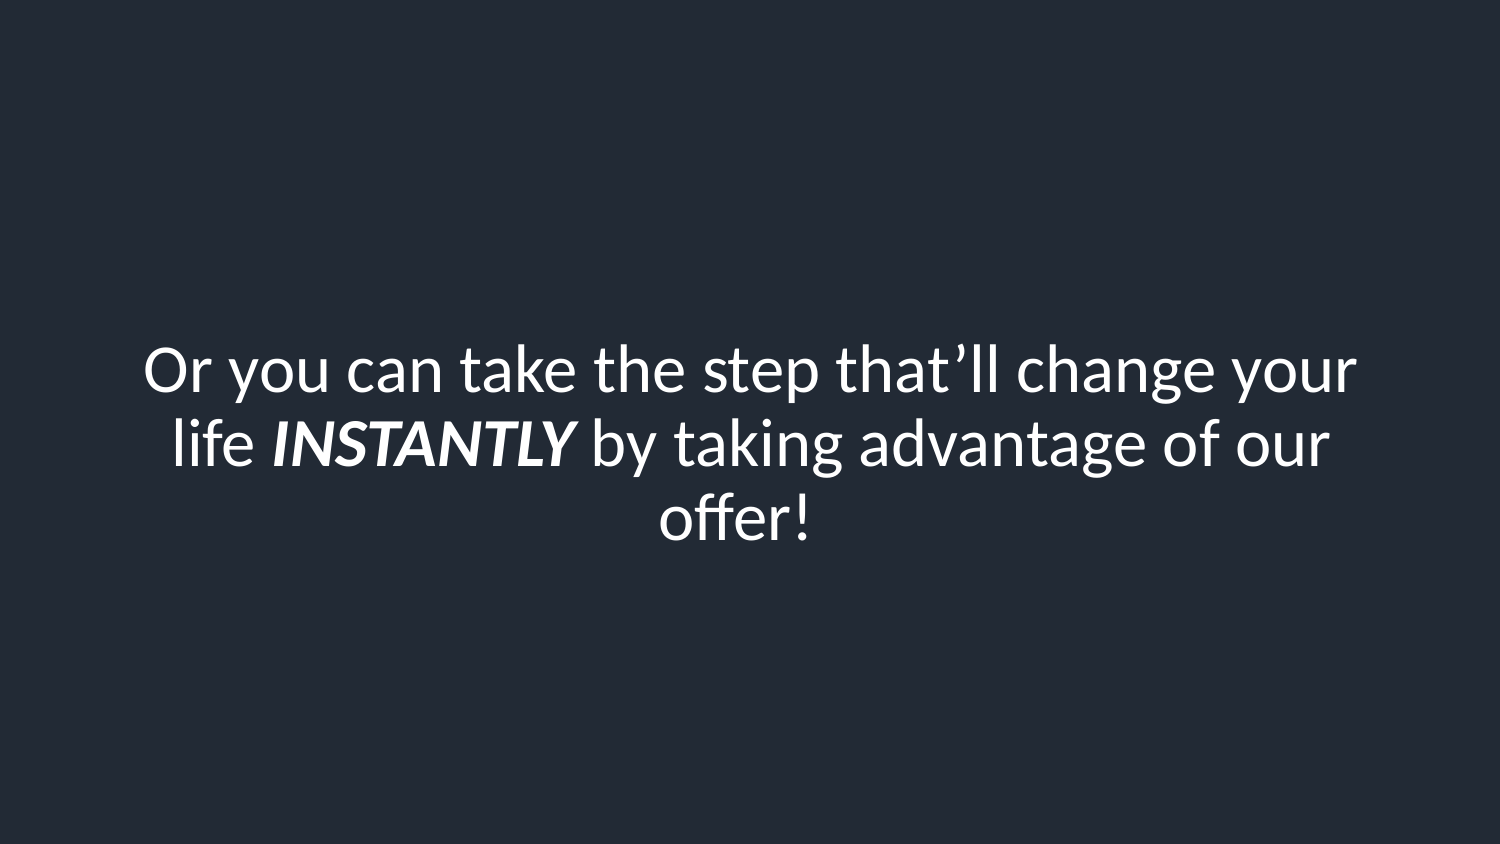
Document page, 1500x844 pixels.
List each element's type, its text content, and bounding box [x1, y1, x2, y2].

list Or you can take the step that’ll change your life INSTANTLY by taking advantage of our offer! [105, 325, 1399, 764]
